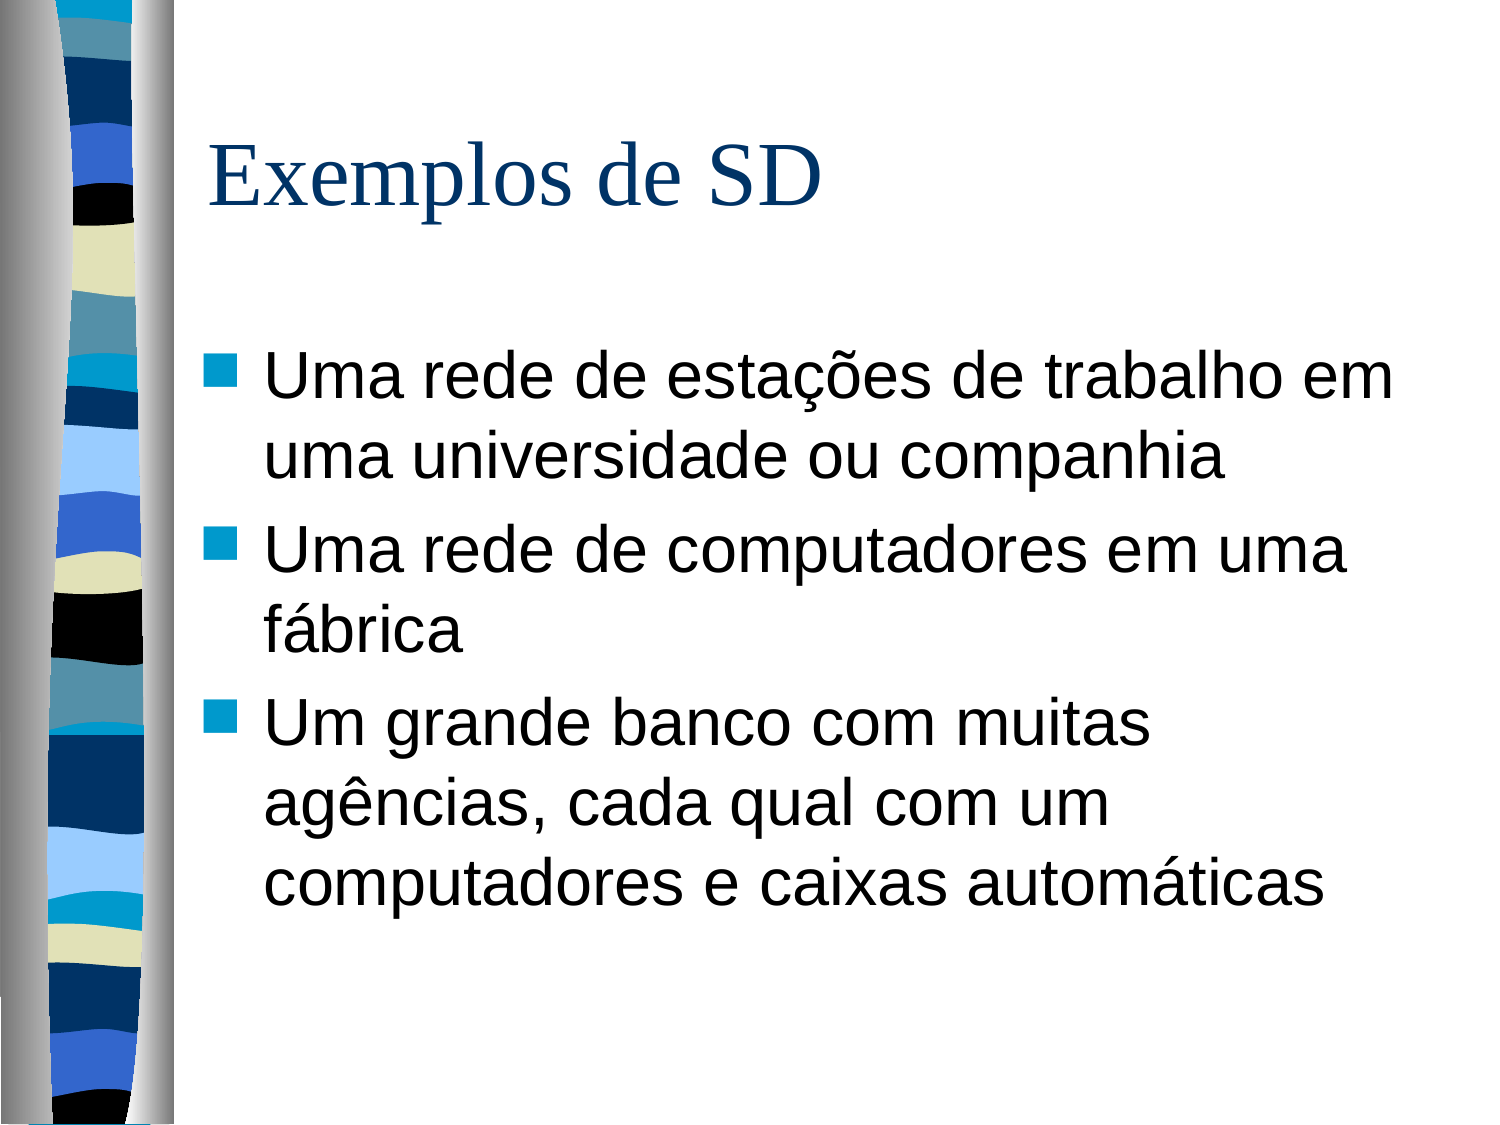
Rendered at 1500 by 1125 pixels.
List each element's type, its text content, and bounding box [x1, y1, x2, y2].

list Uma rede de estações de trabalho em uma universidade ou companhia Uma rede de computadores em uma fábrica Um grande banco com muitas agências, cada qual com um computadores e caixas automáticas [192, 324, 1468, 1000]
title Exemplos de SD [192, 75, 1468, 263]
